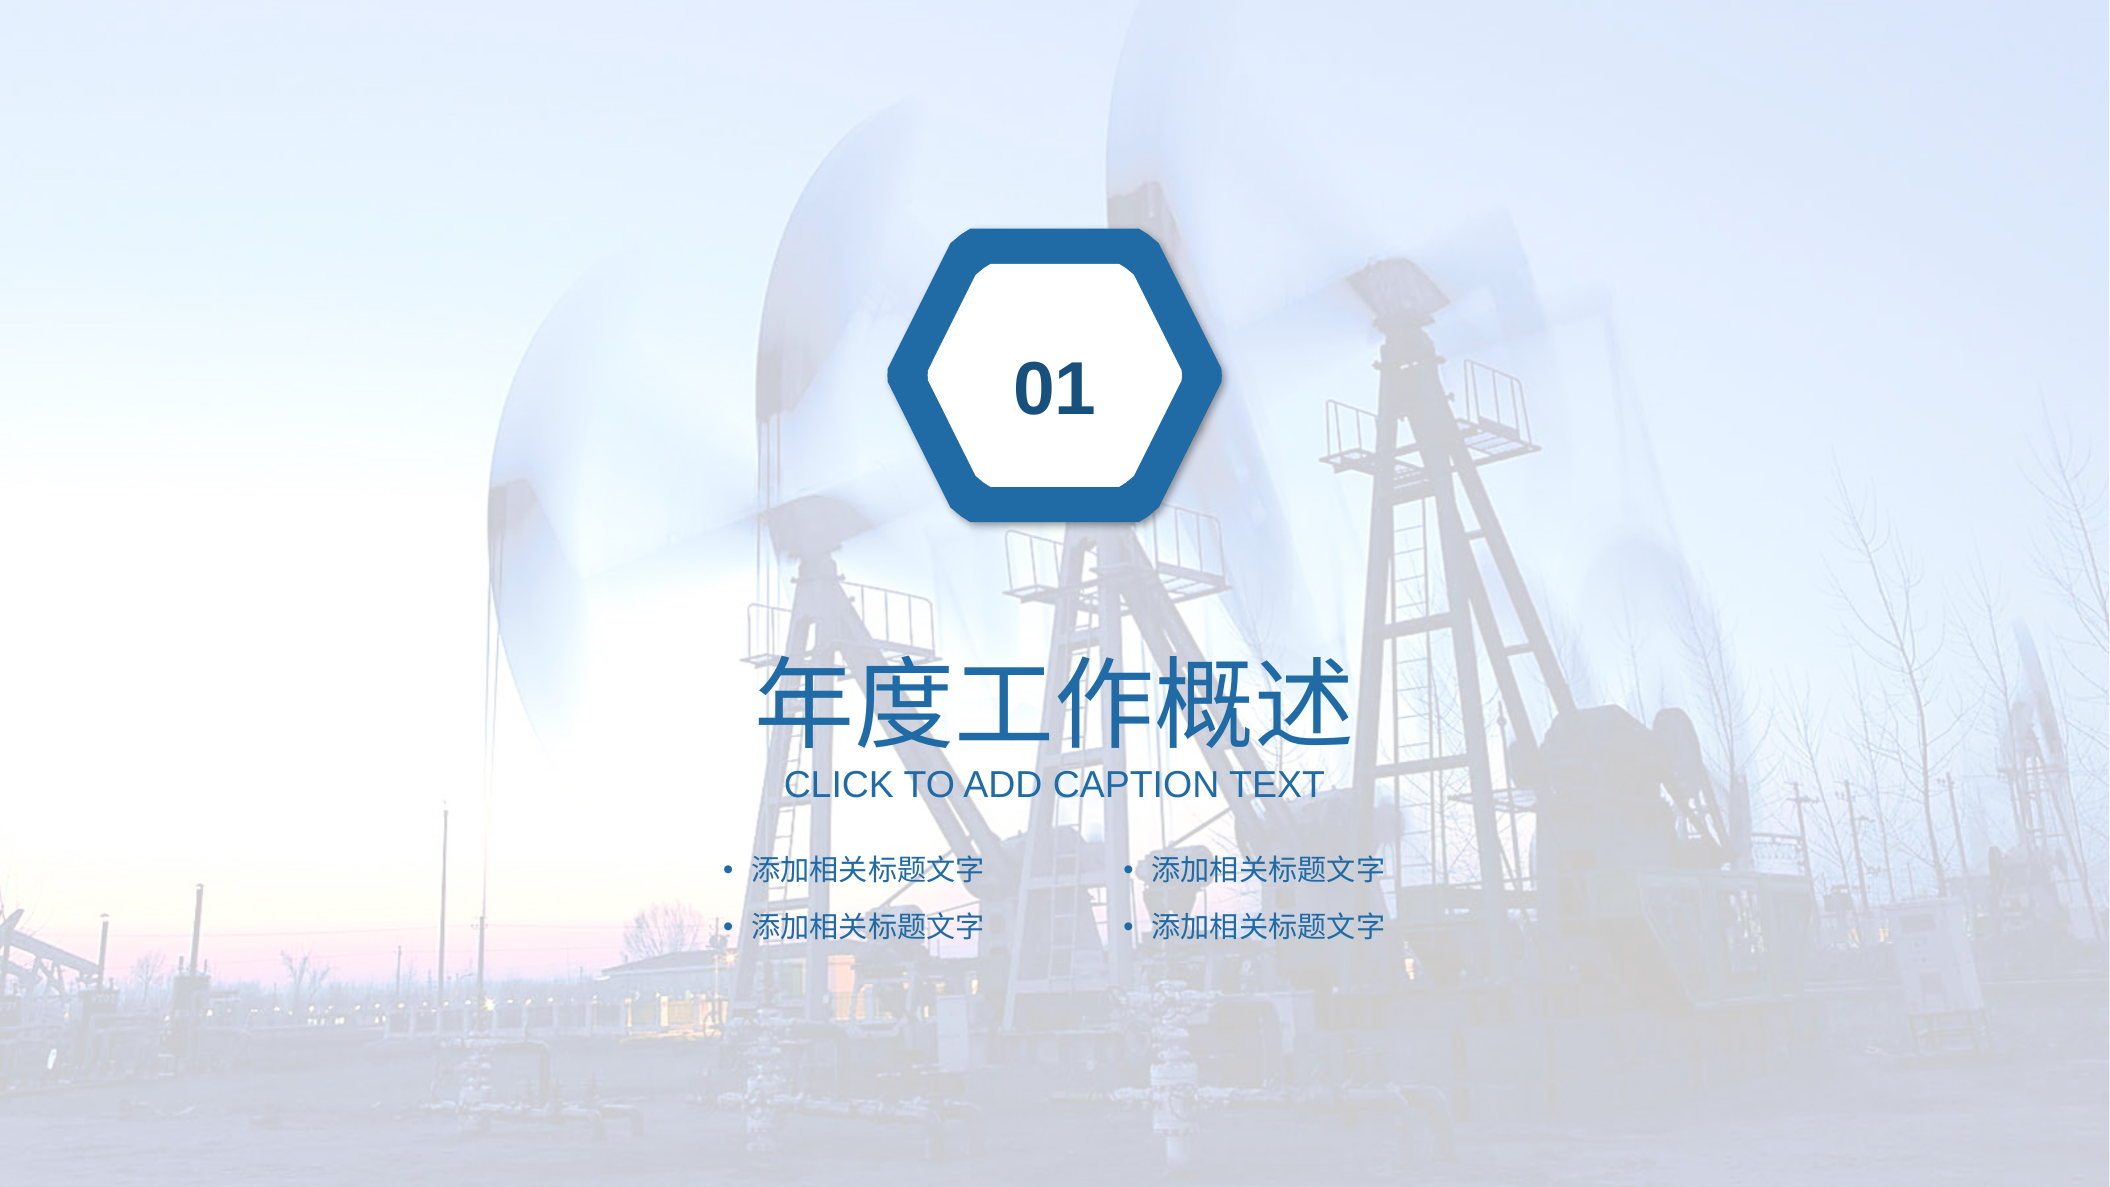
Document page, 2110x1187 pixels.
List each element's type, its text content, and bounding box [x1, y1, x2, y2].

text_box 添加相关标题文字 [1123, 851, 1386, 887]
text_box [887, 228, 1222, 523]
text_box 添加相关标题文字 [722, 908, 986, 944]
text_box 添加相关标题文字 [1123, 908, 1386, 944]
text_box 添加相关标题文字 [722, 851, 986, 887]
